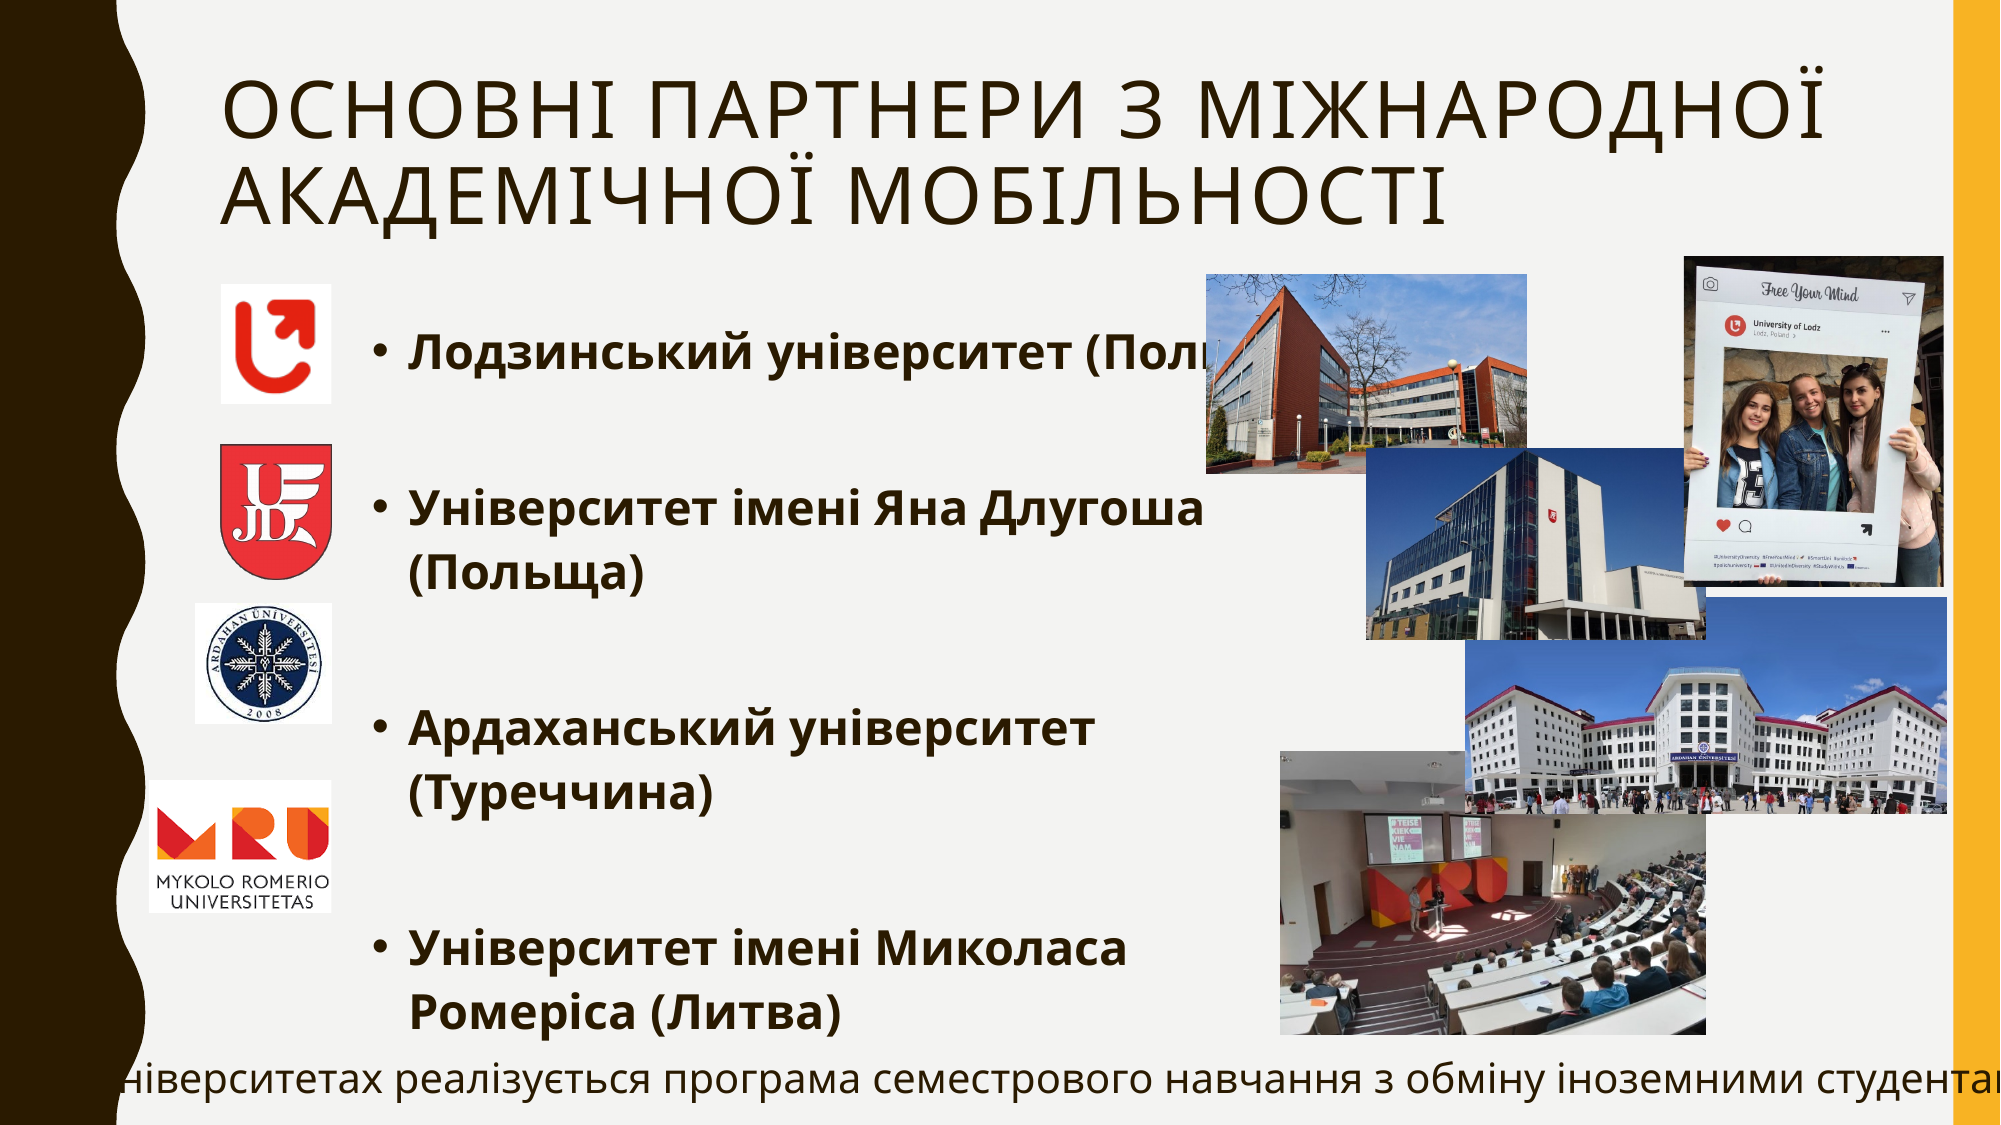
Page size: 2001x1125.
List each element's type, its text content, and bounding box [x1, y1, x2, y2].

picture [148, 780, 332, 913]
picture [220, 284, 332, 404]
title Основні партнери з міжнародної академічної мобільності [205, 62, 1875, 308]
text_box В університетах реалізується програма семестрового навчання з обміну іноземними студентами [43, 1044, 2000, 1110]
picture [1206, 256, 1947, 1035]
picture [220, 444, 332, 580]
list Лодзинський університет (Польща) Університет імені Яна Длугоша (Польща) Ардаханський університет (Туреччина) Університет імені Миколаса Ромеріса (Литва) [356, 307, 1343, 1044]
picture [195, 603, 332, 724]
